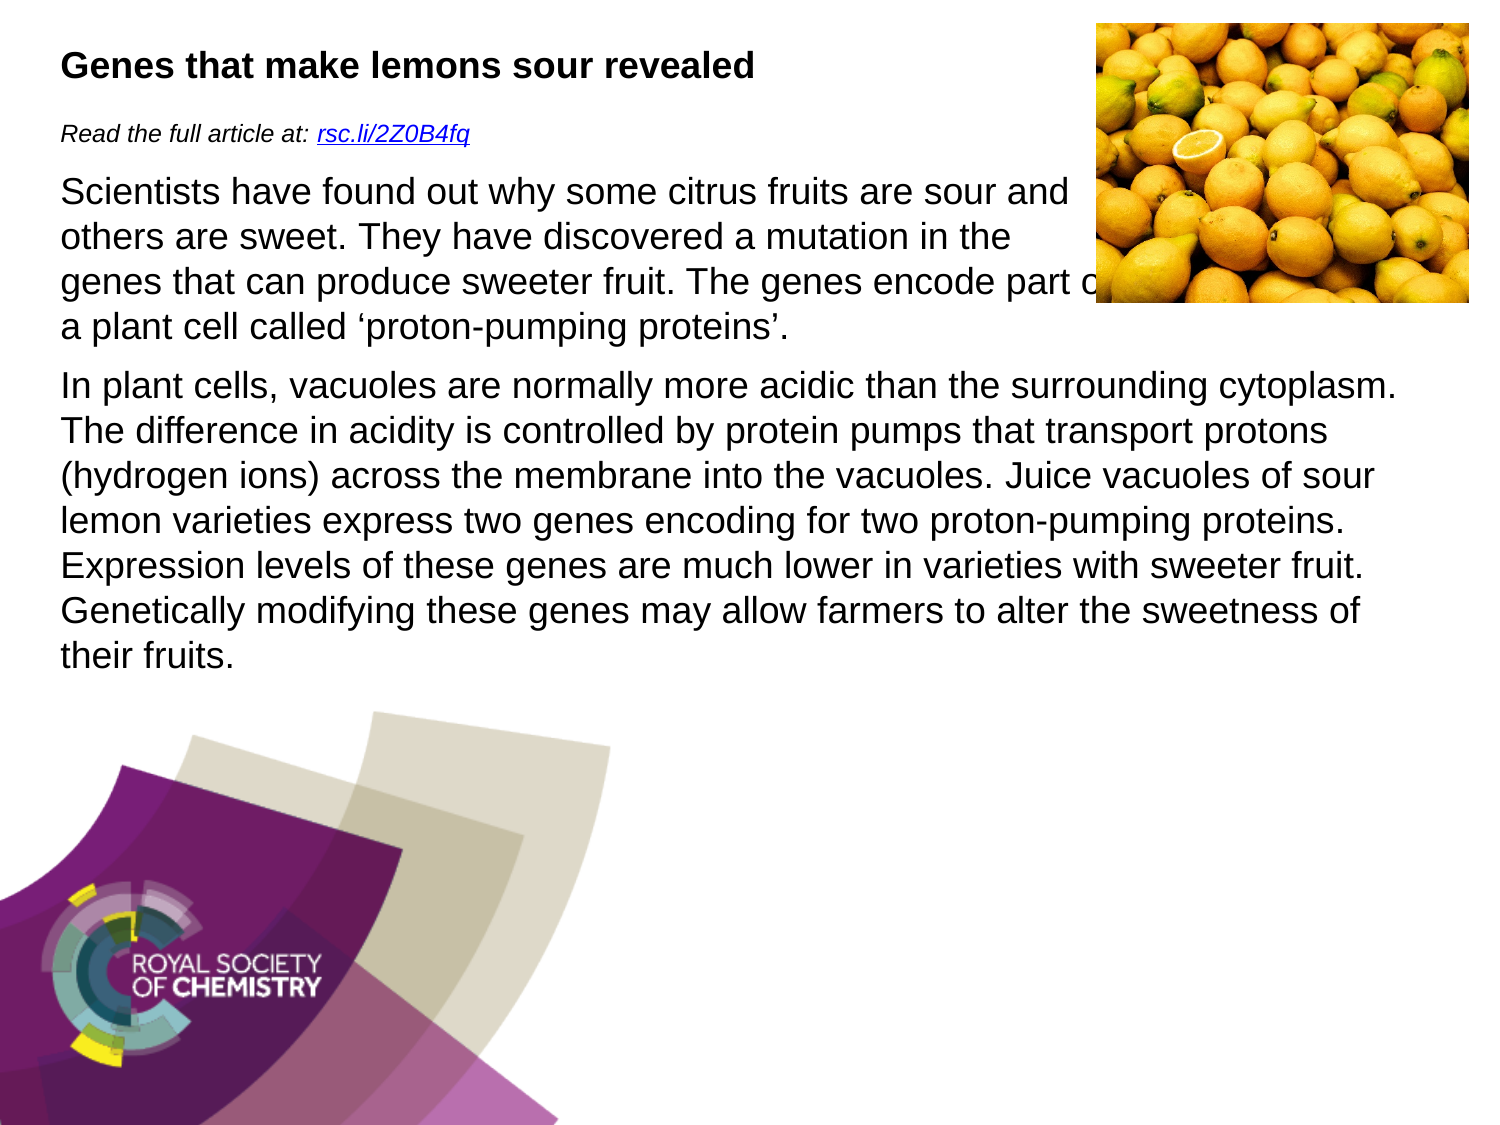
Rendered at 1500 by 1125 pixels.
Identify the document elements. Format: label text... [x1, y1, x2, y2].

text_box In plant cells, vacuoles are normally more acidic than the surrounding cytoplasm. The difference in acidity is controlled by protein pumps that transport protons (hydrogen ions) across the membrane into the vacuoles. Juice vacuoles of sour lemon varieties express two genes encoding for two proton-pumping proteins. Expression levels of these genes are much lower in varieties with sweeter fruit. Genetically modifying these genes may allow farmers to alter the sweetness of their fruits. [45, 353, 1459, 684]
picture [0, 3, 1500, 1125]
text_box Scientists have found out why some citrus fruits are sour and others are sweet. They have discovered a mutation in the genes that can produce sweeter fruit. The genes encode part of a plant cell called ‘proton-pumping proteins’. [45, 160, 1128, 355]
text_box [41, 35, 809, 97]
text_box Genes that make lemons sour revealed [45, 33, 1074, 94]
text_box Read the full article at: rsc.li/2Z0B4fq [45, 109, 578, 185]
